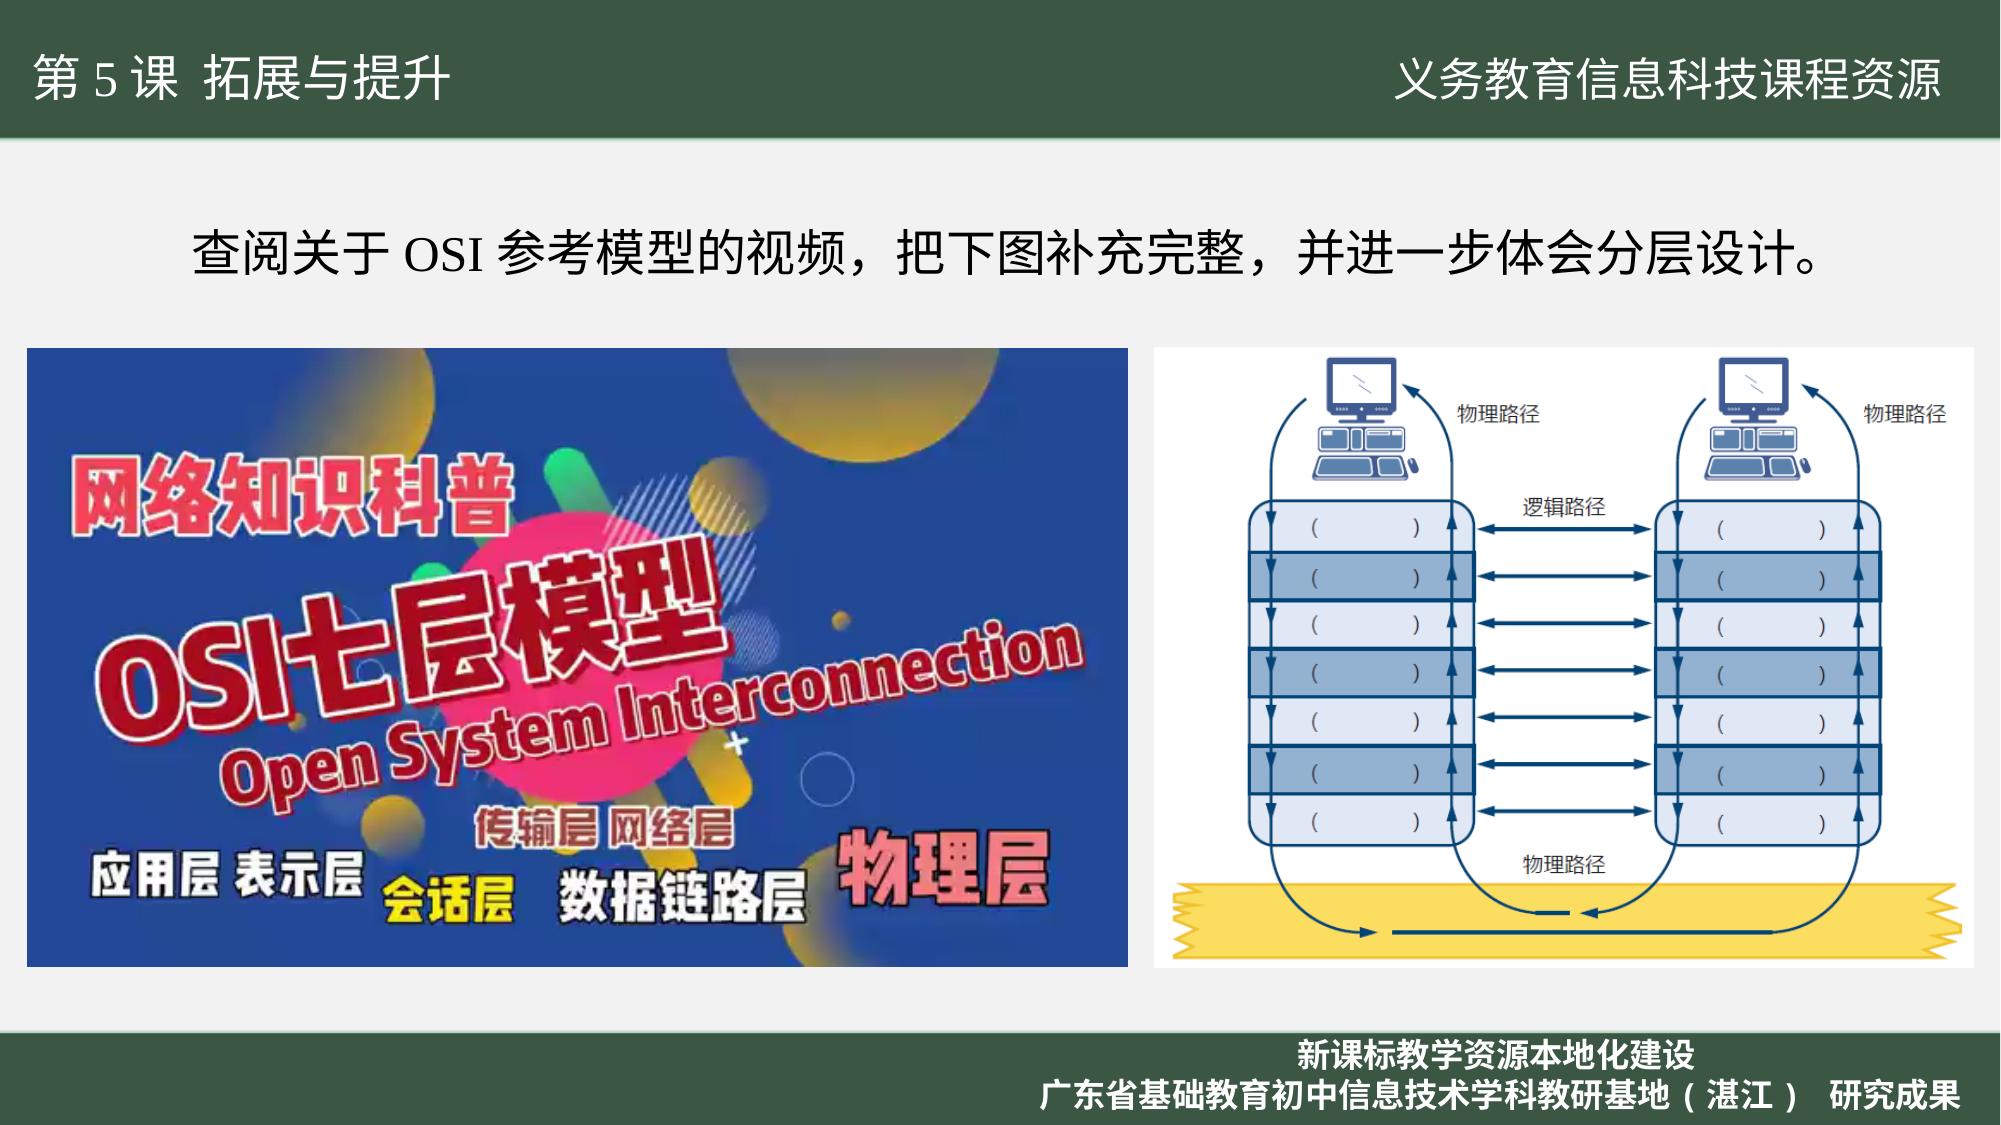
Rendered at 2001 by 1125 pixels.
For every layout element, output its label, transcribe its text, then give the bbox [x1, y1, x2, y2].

text_box 新课标教学资源本地化建设 广东省基础教育初中信息技术学科教研基地(湛江) 研究成果 [1007, 1027, 1994, 1118]
text_box 第5课 拓展与提升 [16, 45, 662, 140]
text_box 查阅关于OSI参考模型的视频，把下图补充完整，并进一步体会分层设计。 [176, 199, 1937, 289]
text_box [26, 347, 1129, 968]
picture [0, 0, 2001, 1125]
